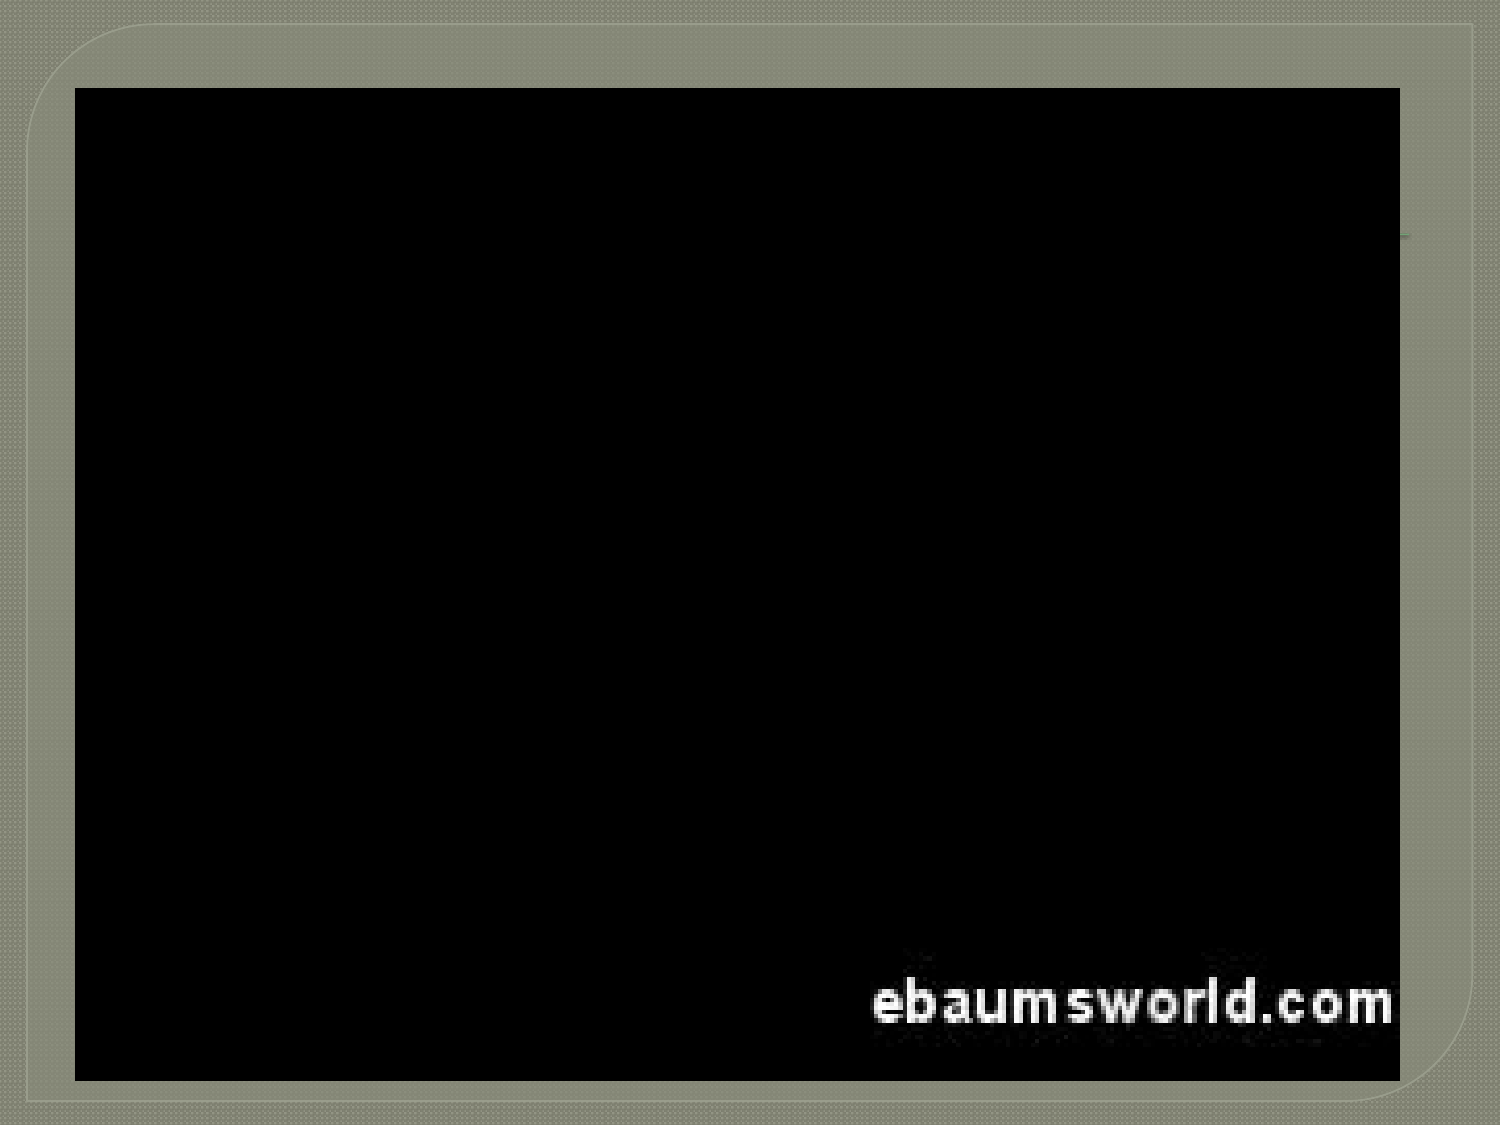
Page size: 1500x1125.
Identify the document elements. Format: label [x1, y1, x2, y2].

list [74, 87, 1401, 1082]
